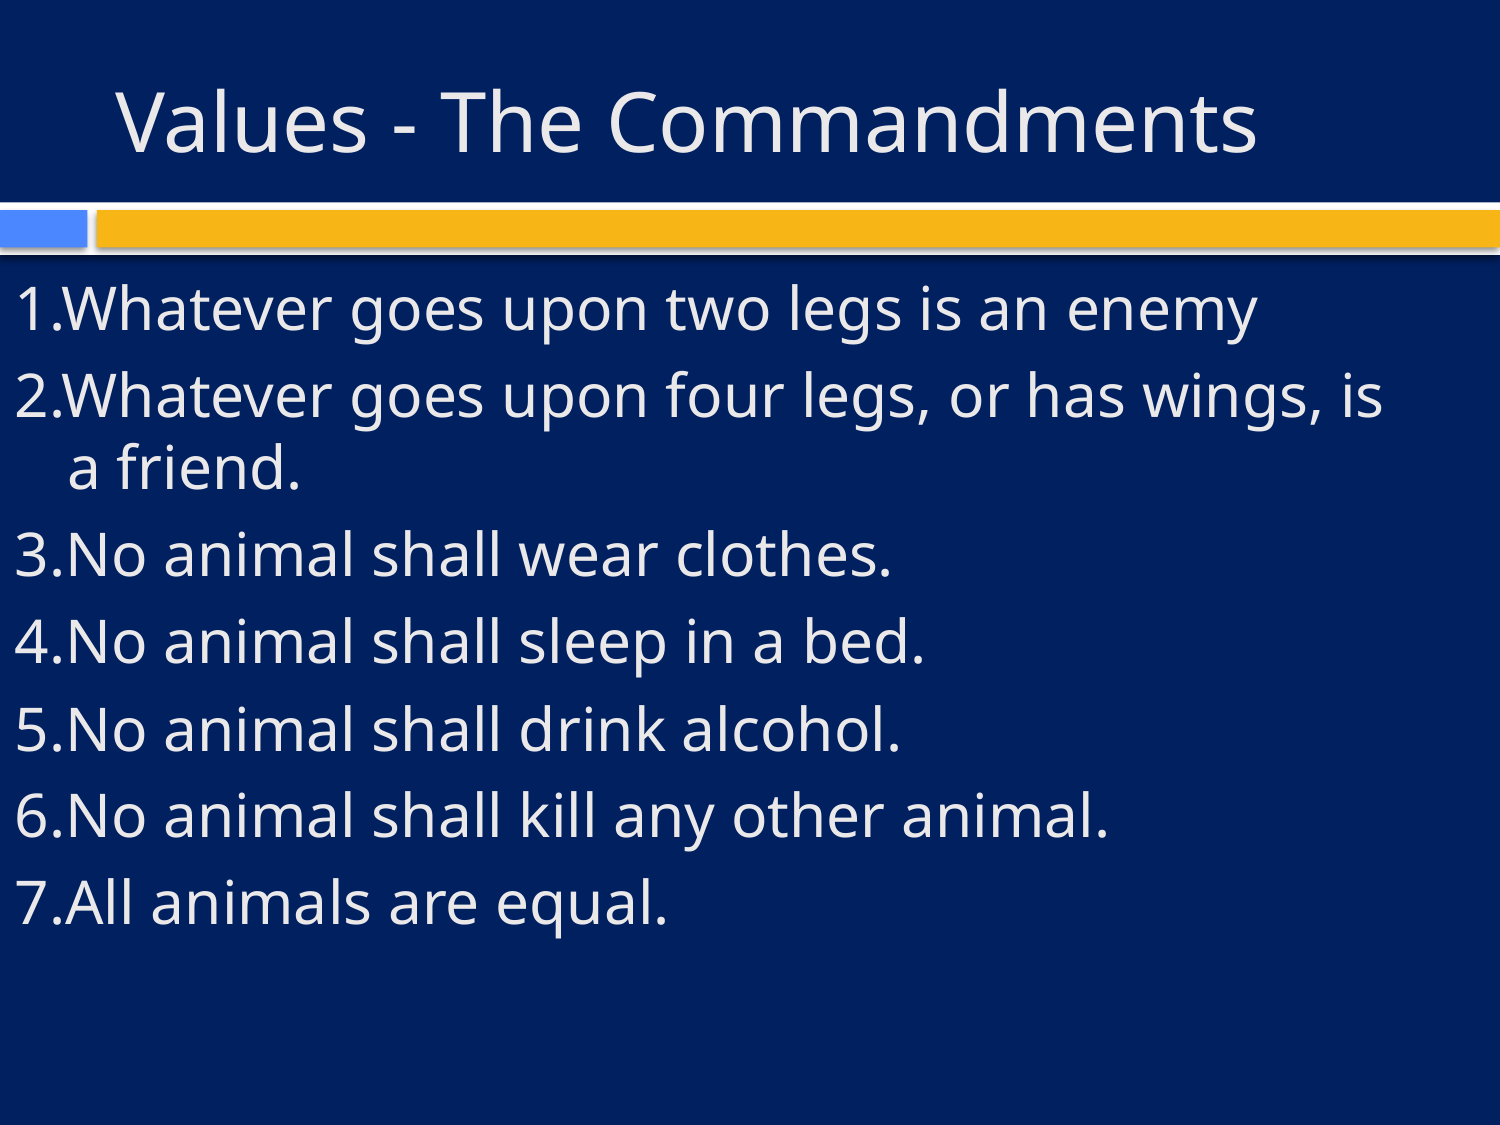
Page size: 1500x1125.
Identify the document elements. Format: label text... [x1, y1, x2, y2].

title Values - The Commandments [100, 37, 1438, 200]
list 1.Whatever goes upon two legs is an enemy 2.Whatever goes upon four legs, or has wings, is a friend. 3.No animal shall wear clothes. 4.No animal shall sleep in a bed. 5.No animal shall drink alcohol. 6.No animal shall kill any other animal. 7.All animals are equal. [0, 262, 1438, 1000]
